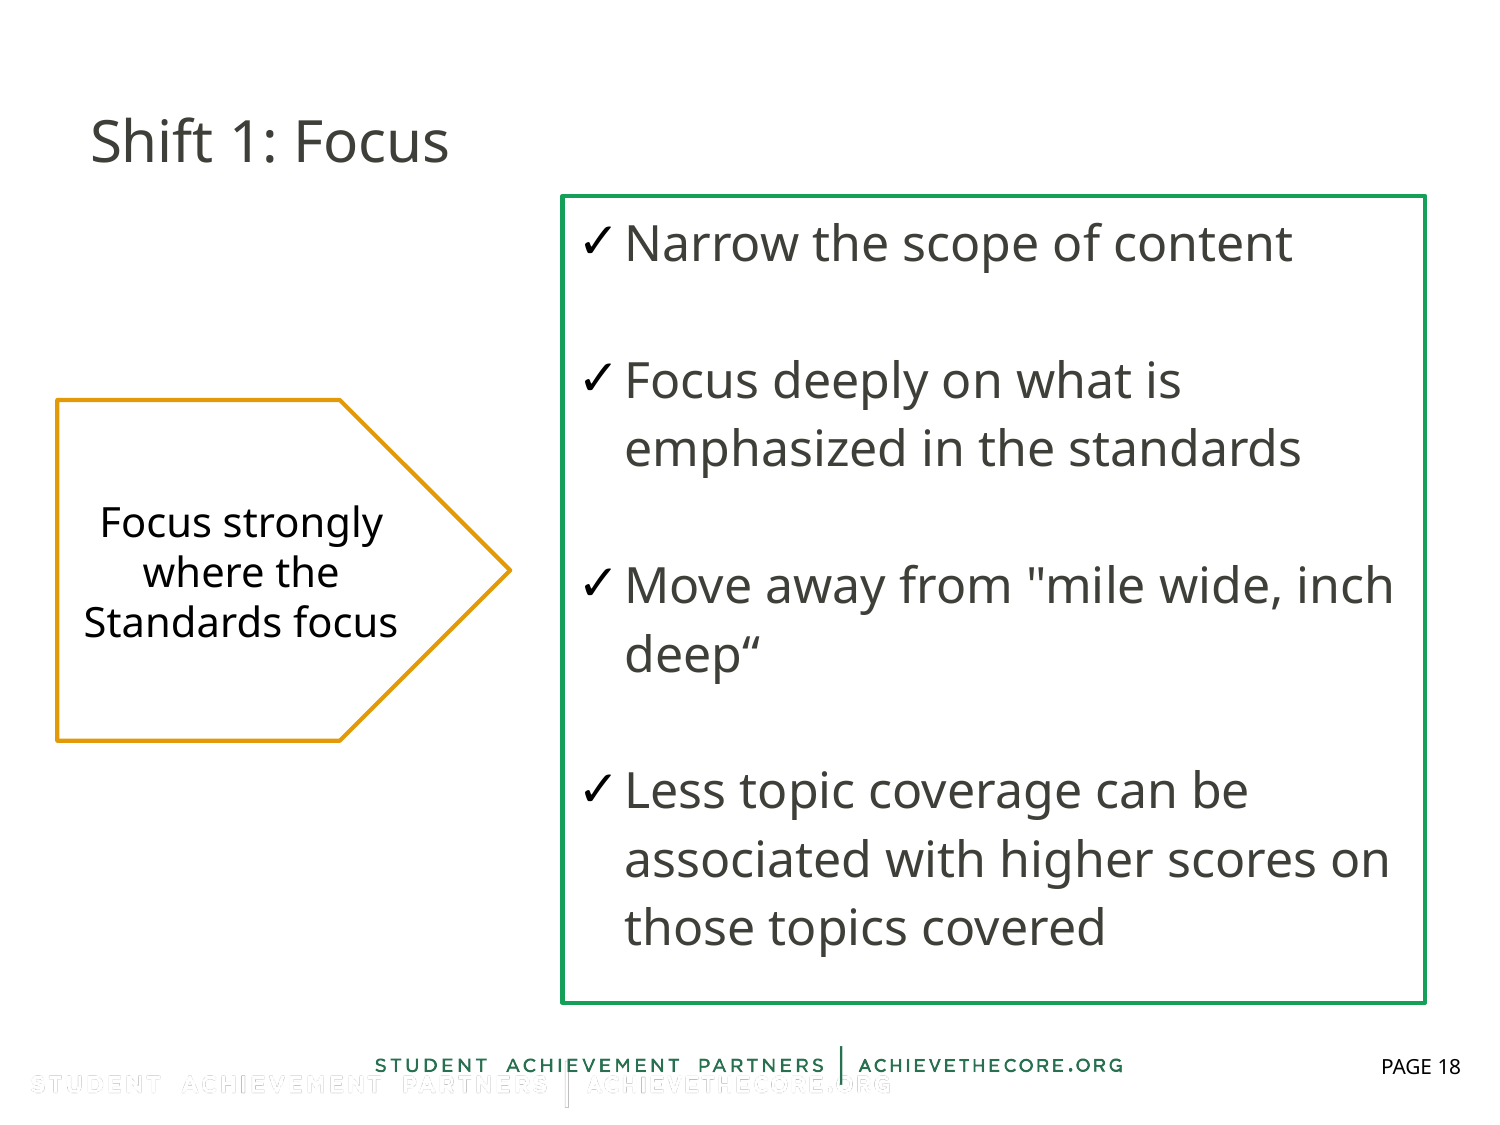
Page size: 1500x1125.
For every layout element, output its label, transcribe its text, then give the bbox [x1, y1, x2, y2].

text_box Narrow the scope of content Focus deeply on what is emphasized in the standards Move away from "mile wide, inch deep“ Less topic coverage can be associated with higher scores on those topics covered [562, 195, 1425, 1003]
picture [375, 1046, 1122, 1085]
text_box Focus strongly where the Standards focus [57, 399, 511, 741]
title Shift 1: Focus [75, 45, 1425, 233]
